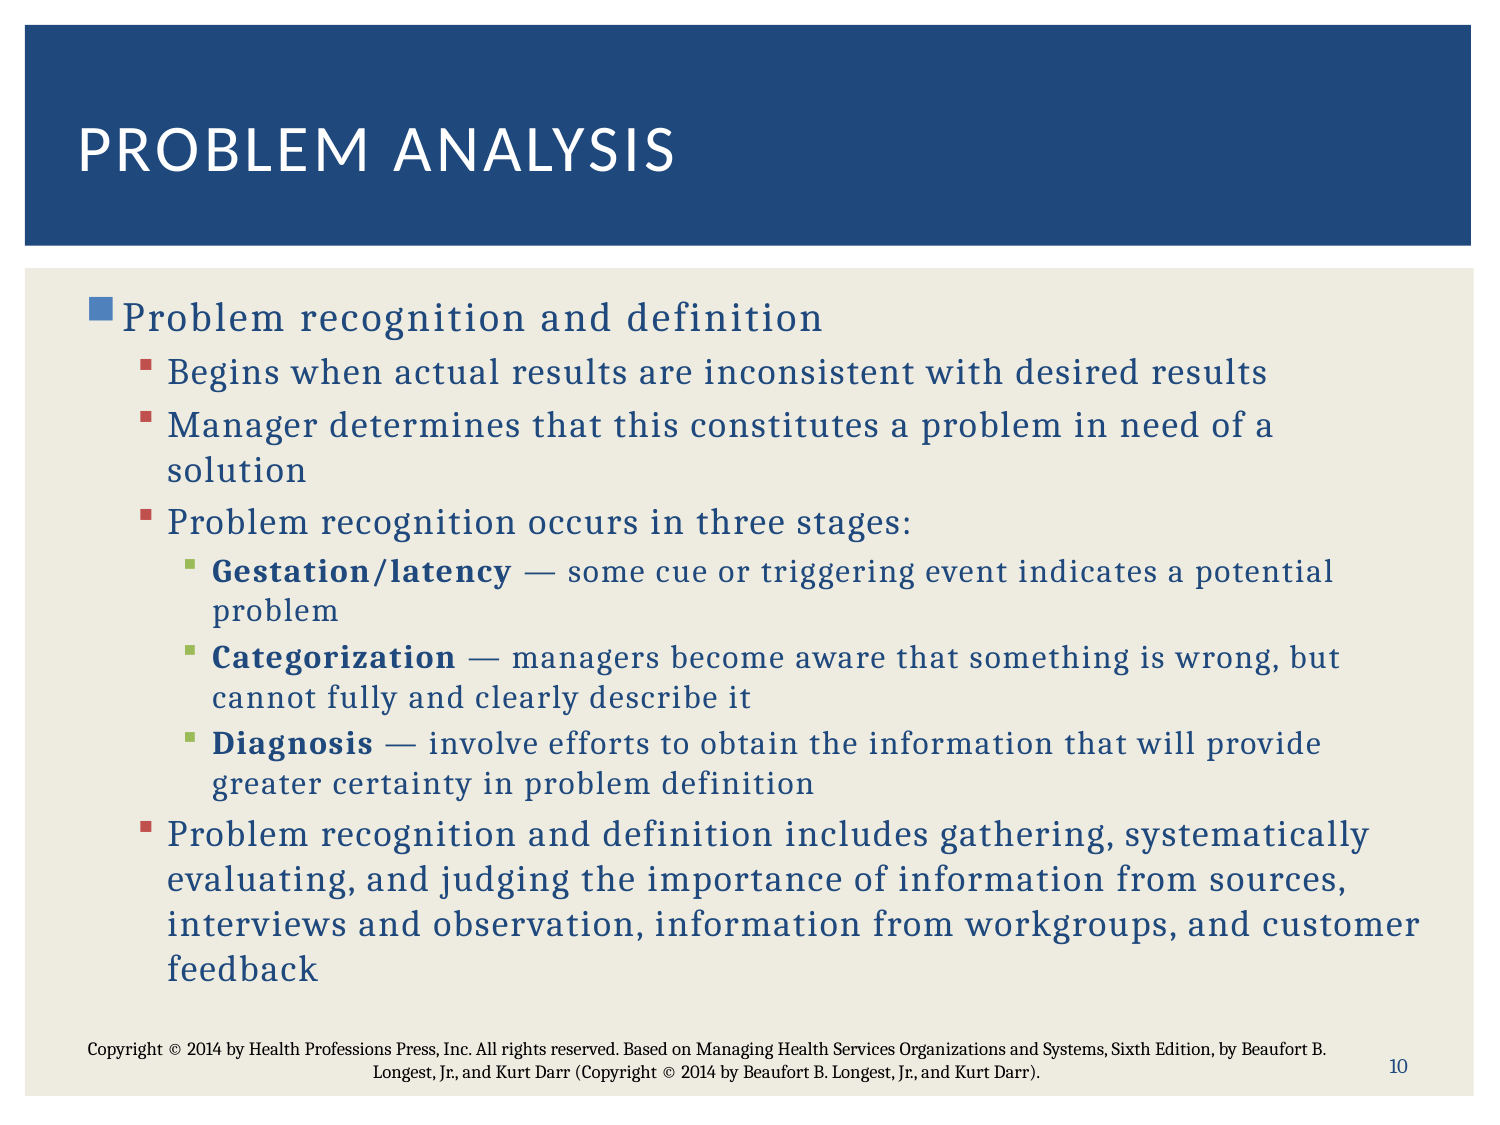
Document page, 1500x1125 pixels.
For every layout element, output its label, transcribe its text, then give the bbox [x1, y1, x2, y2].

slide_number 10 [1349, 1041, 1448, 1089]
title Problem analysis [62, 58, 1438, 232]
list Problem recognition and definition Begins when actual results are inconsistent with desired results Manager determines that this constitutes a problem in need of a solution Problem recognition occurs in three stages: Gestation/latency — some cue or trig­gering event indicates a potential problem Categorization — managers become aware that something is wrong, but cannot fully and clearly describe it Diagnosis — involve efforts to obtain the information that will provide greater certainty in problem definition Problem recognition and definition includes gathering, systematically evaluating, and judging the importance of information from sources, interviews and obser­vation, information from workgroups, and customer feedback [62, 281, 1442, 1005]
